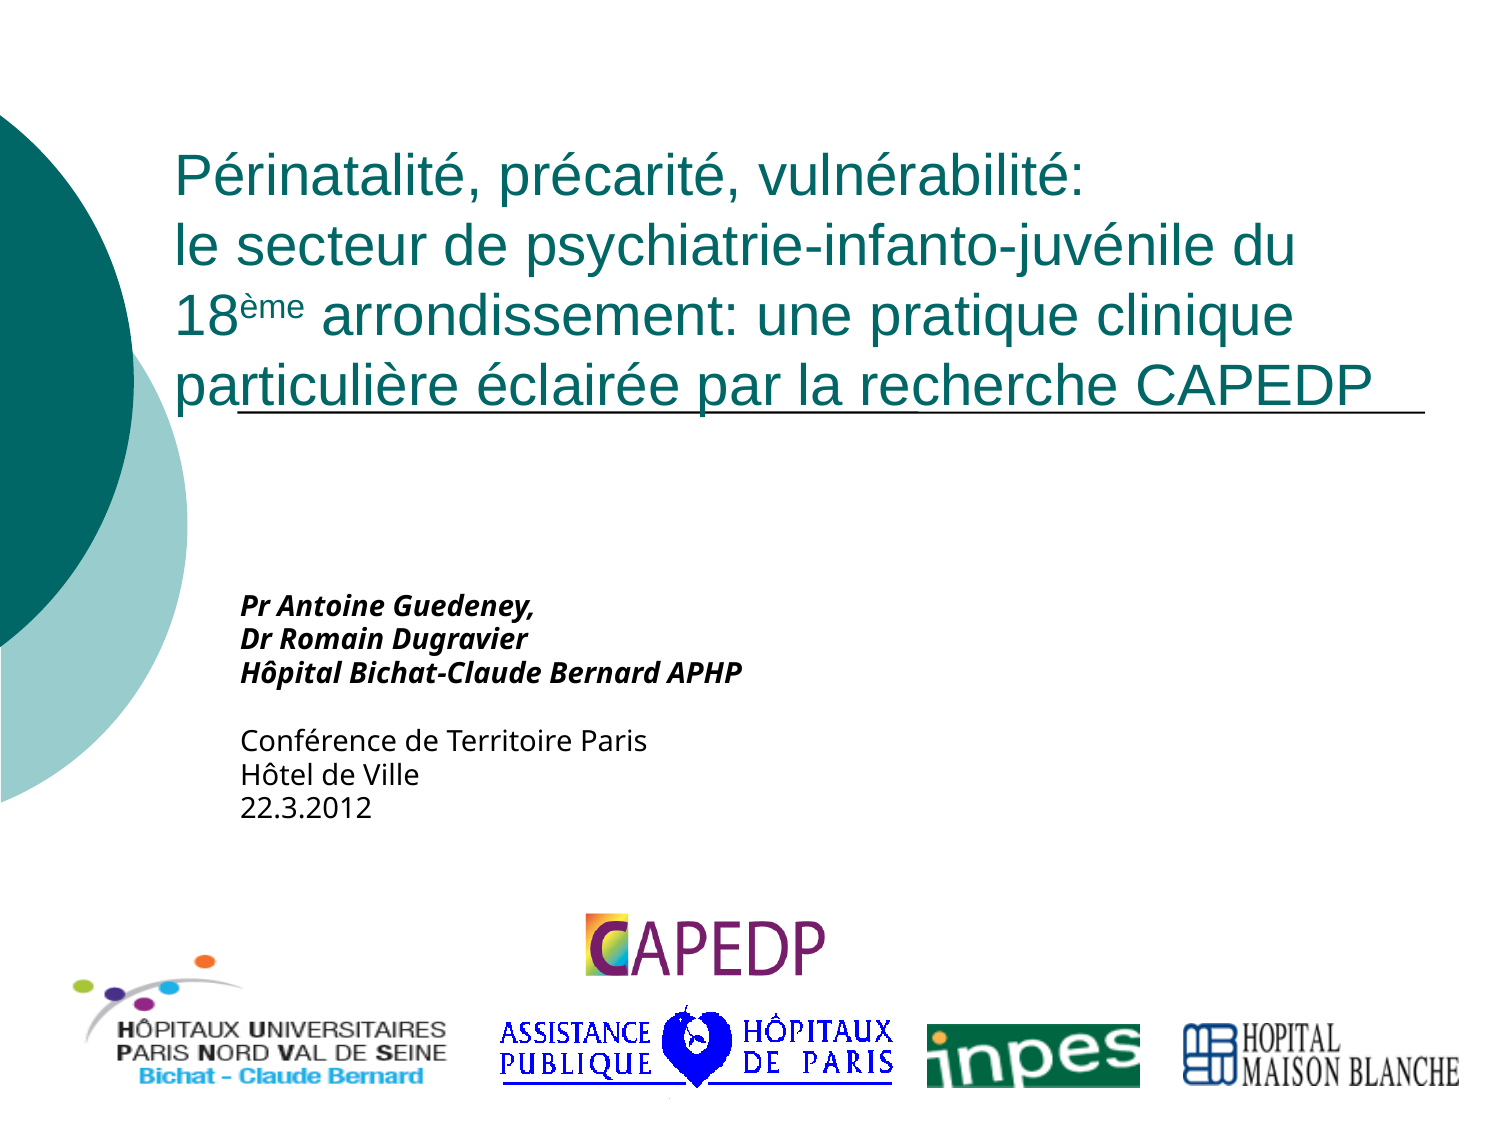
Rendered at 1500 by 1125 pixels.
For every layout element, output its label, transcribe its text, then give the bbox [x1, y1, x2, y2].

subtitle Pr Antoine Guedeney, Dr Romain Dugravier Hôpital Bichat-Claude Bernard APHP Conférence de Territoire Paris Hôtel de Ville 22.3.2012 [225, 586, 1275, 874]
picture [927, 1024, 1140, 1088]
picture [584, 913, 826, 977]
picture [52, 949, 465, 1101]
picture [1183, 1022, 1460, 1086]
title Périnatalité, précarité, vulnérabilité: le secteur de psychiatrie-infanto-juvénile du 18ème arrondissement: une pratique clinique particulière éclairée par la recherche CAPEDP [159, 19, 1424, 425]
picture [489, 999, 904, 1107]
